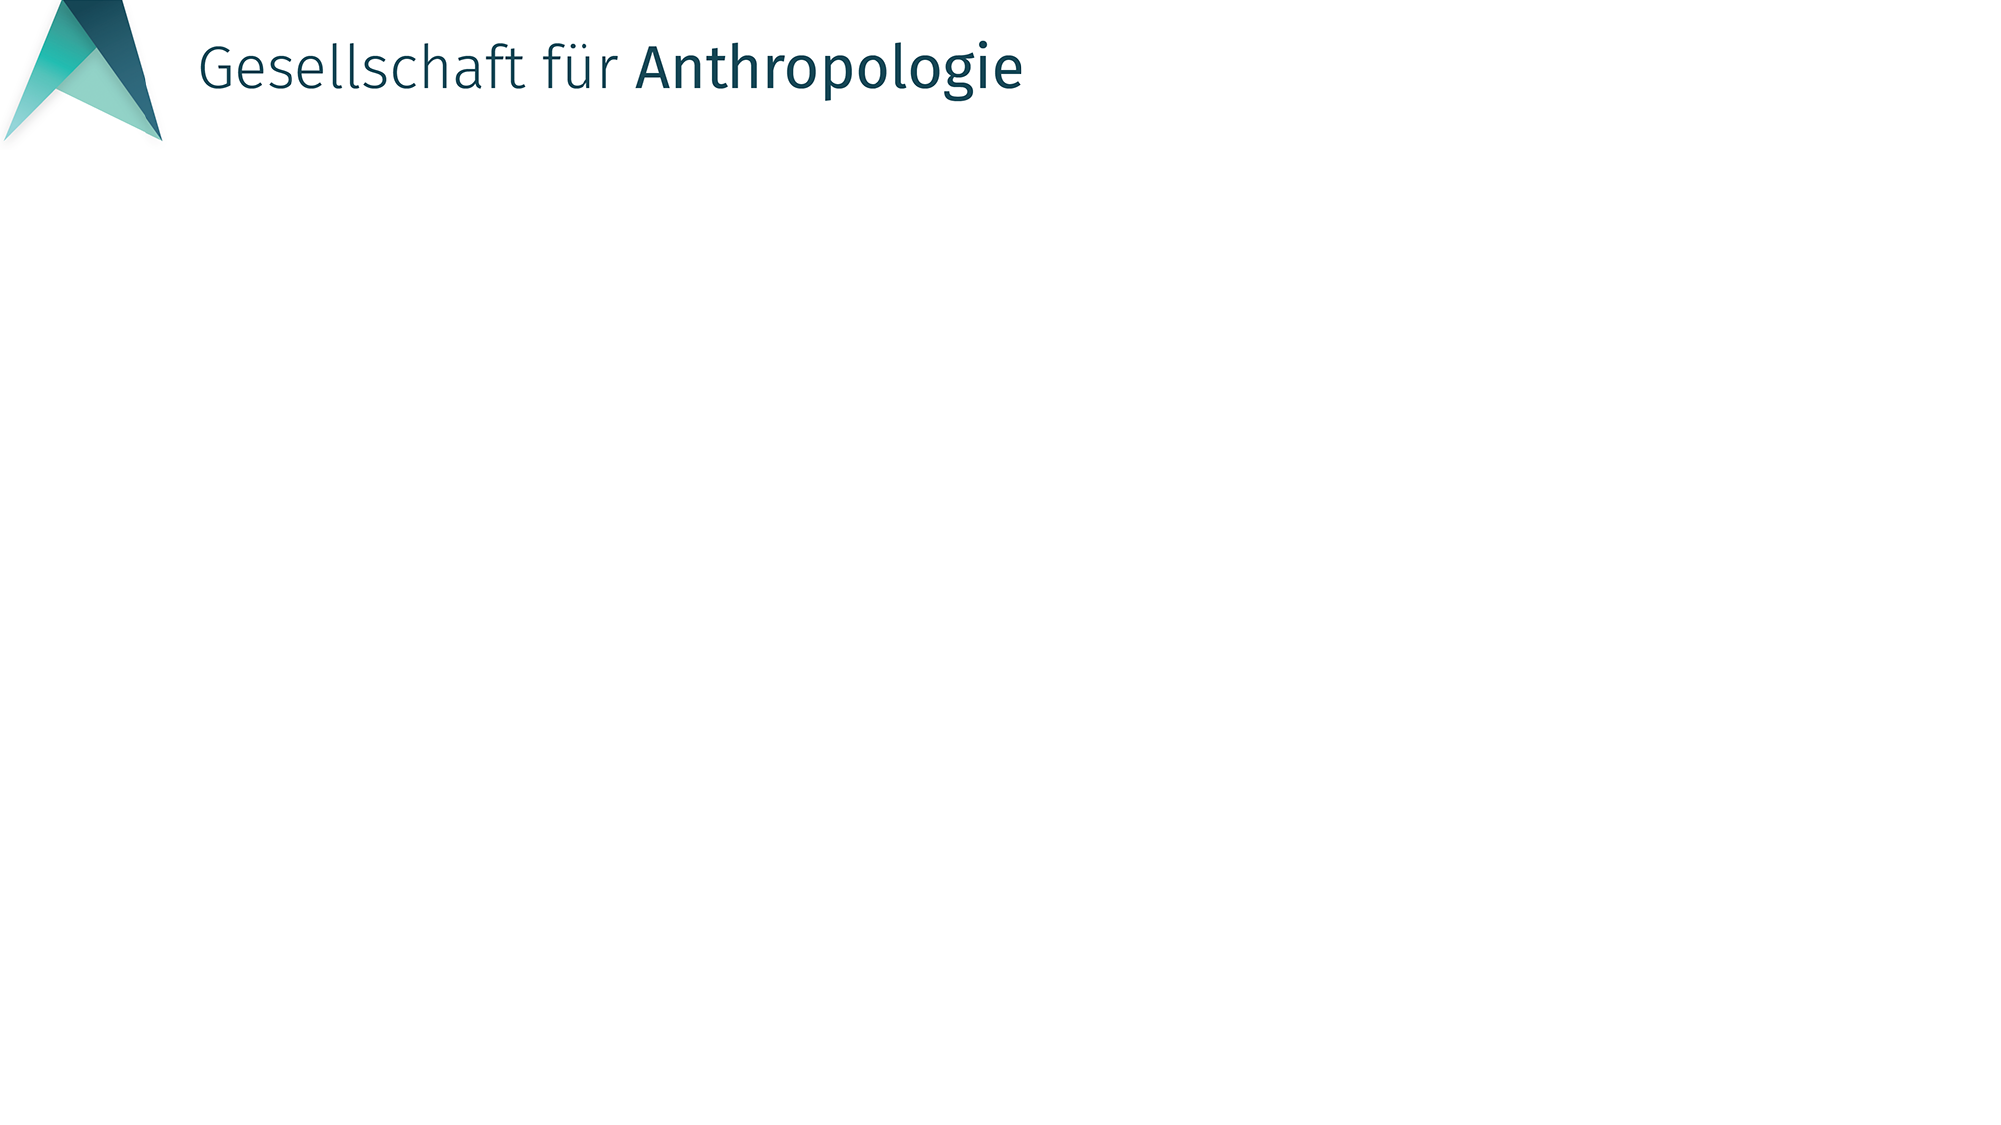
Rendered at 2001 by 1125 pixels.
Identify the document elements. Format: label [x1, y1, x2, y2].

picture [998, 60, 1016, 78]
picture [0, 0, 1022, 150]
